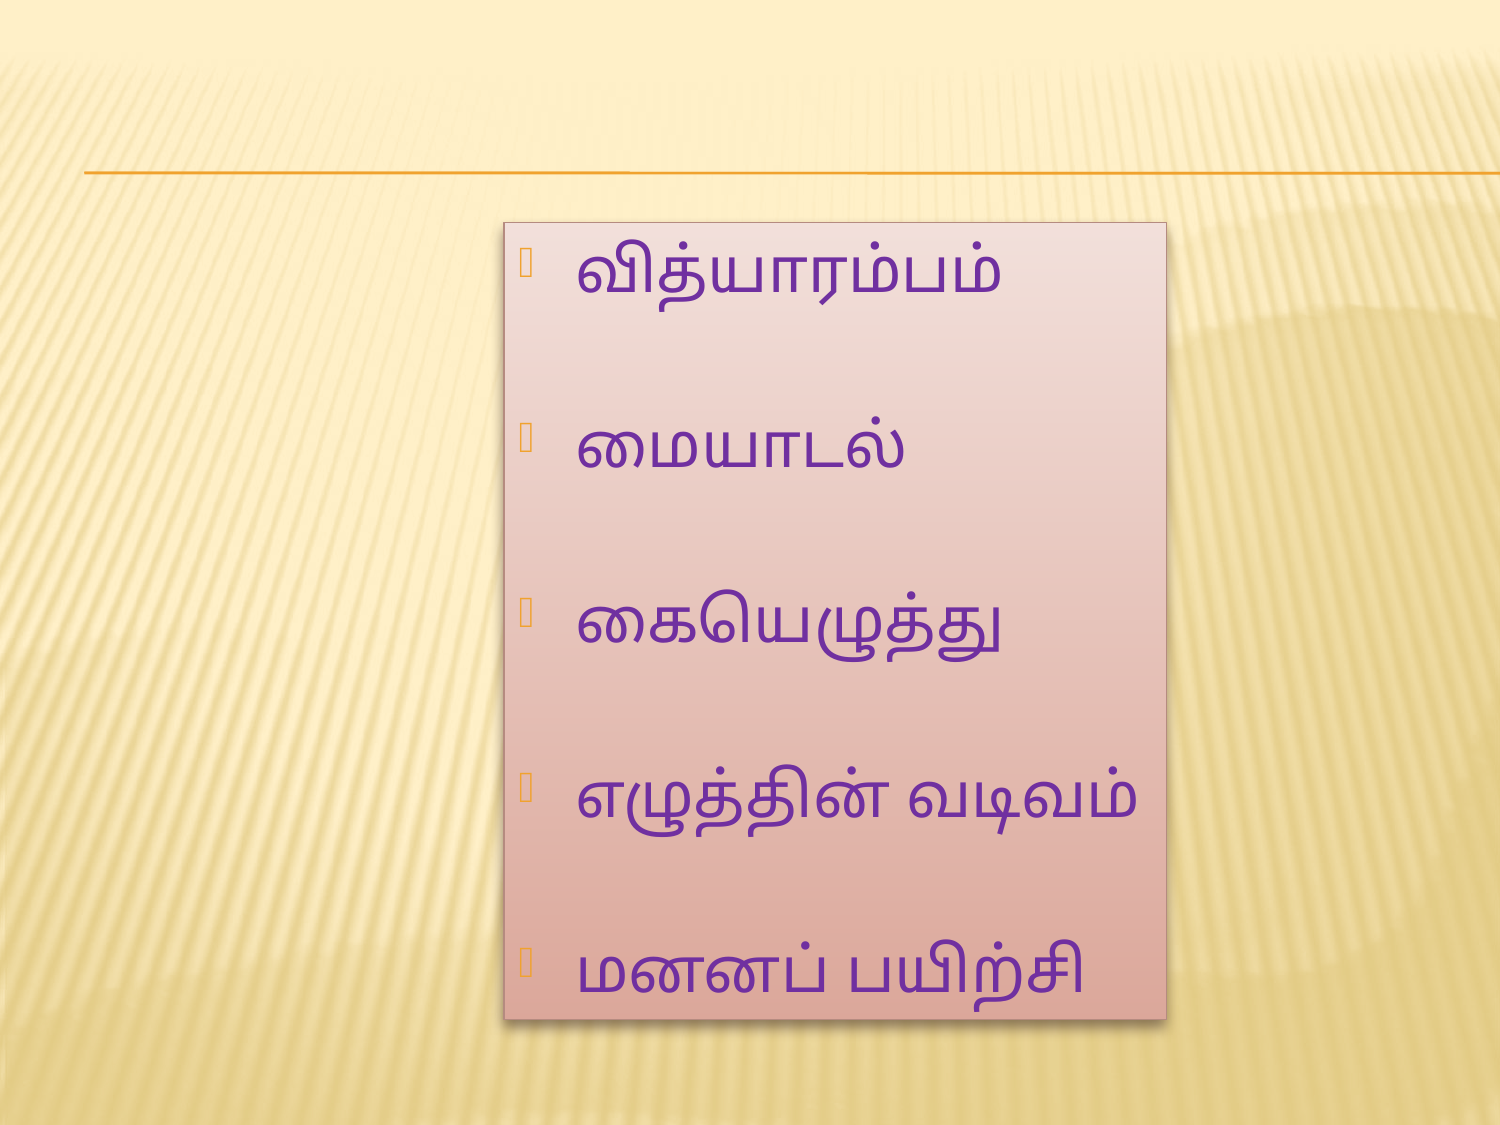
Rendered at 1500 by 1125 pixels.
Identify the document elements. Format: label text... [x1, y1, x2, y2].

list வித்யாரம்பம் மையாடல் கையெழுத்து எழுத்தின் வடிவம் மனனப் பயிற்சி [503, 222, 1167, 1020]
